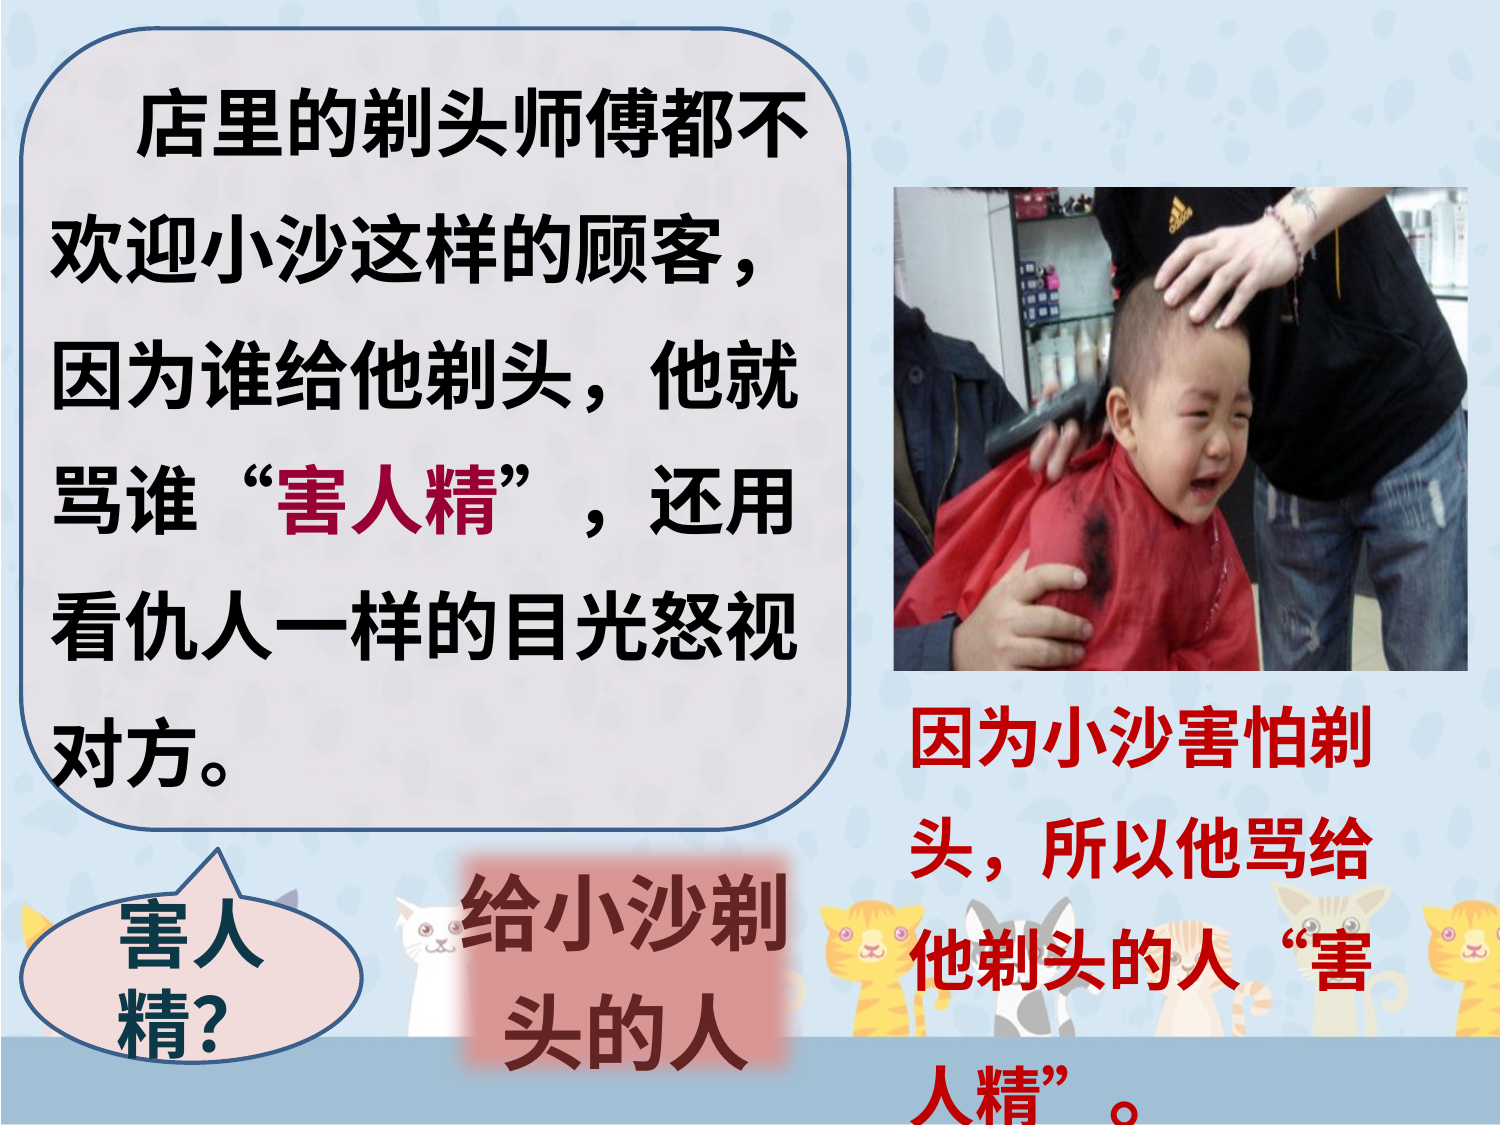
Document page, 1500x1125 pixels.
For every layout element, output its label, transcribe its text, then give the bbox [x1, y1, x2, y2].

text_box [19, 98, 35, 760]
text_box 店里的剃头师傅都不欢迎小沙这样的顾客，因为谁给他剃头，他就骂谁“害人精”，还用看仇人一样的目光怒视对方。 [35, 32, 836, 804]
text_box [115, 26, 755, 32]
text_box 给小沙剃头的人 [475, 866, 776, 1056]
text_box [836, 99, 852, 759]
text_box 害人精？ [19, 846, 364, 1065]
text_box 因为小沙害怕剃头，所以他骂给他剃头的人“害人精”。 [893, 679, 1436, 1125]
picture [893, 186, 1468, 672]
text_box [72, 804, 798, 832]
